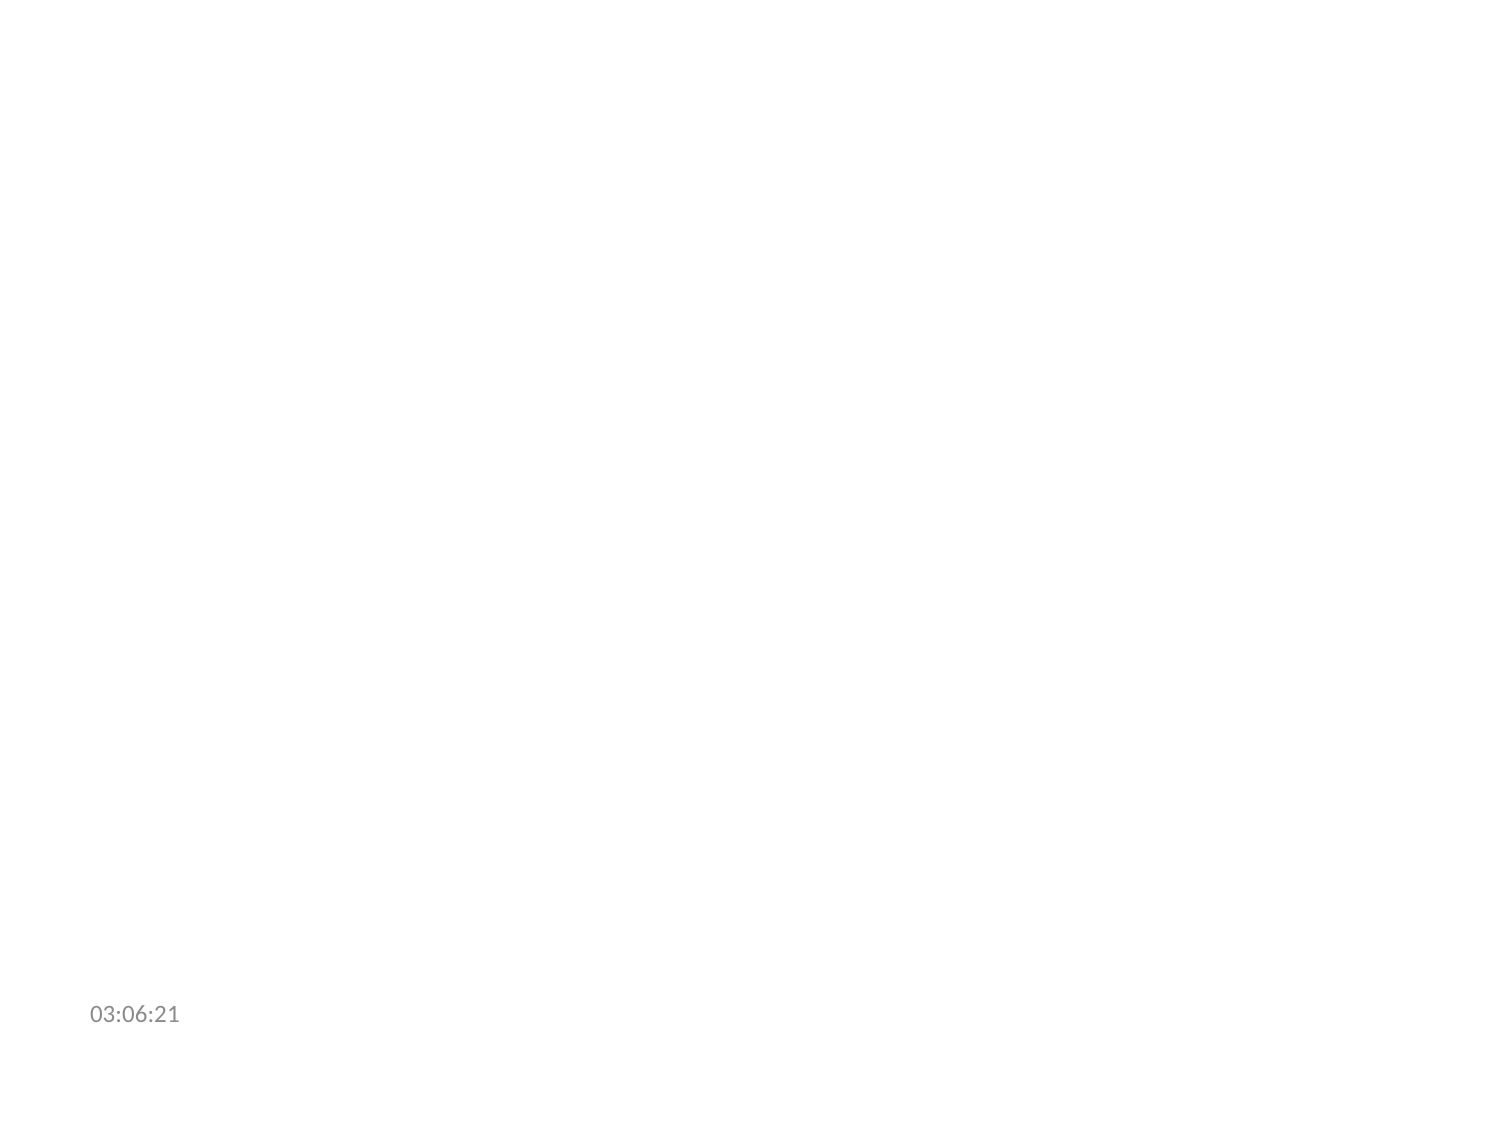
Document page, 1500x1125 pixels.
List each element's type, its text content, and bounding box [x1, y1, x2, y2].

text_box 15:35:09 [75, 982, 425, 1043]
